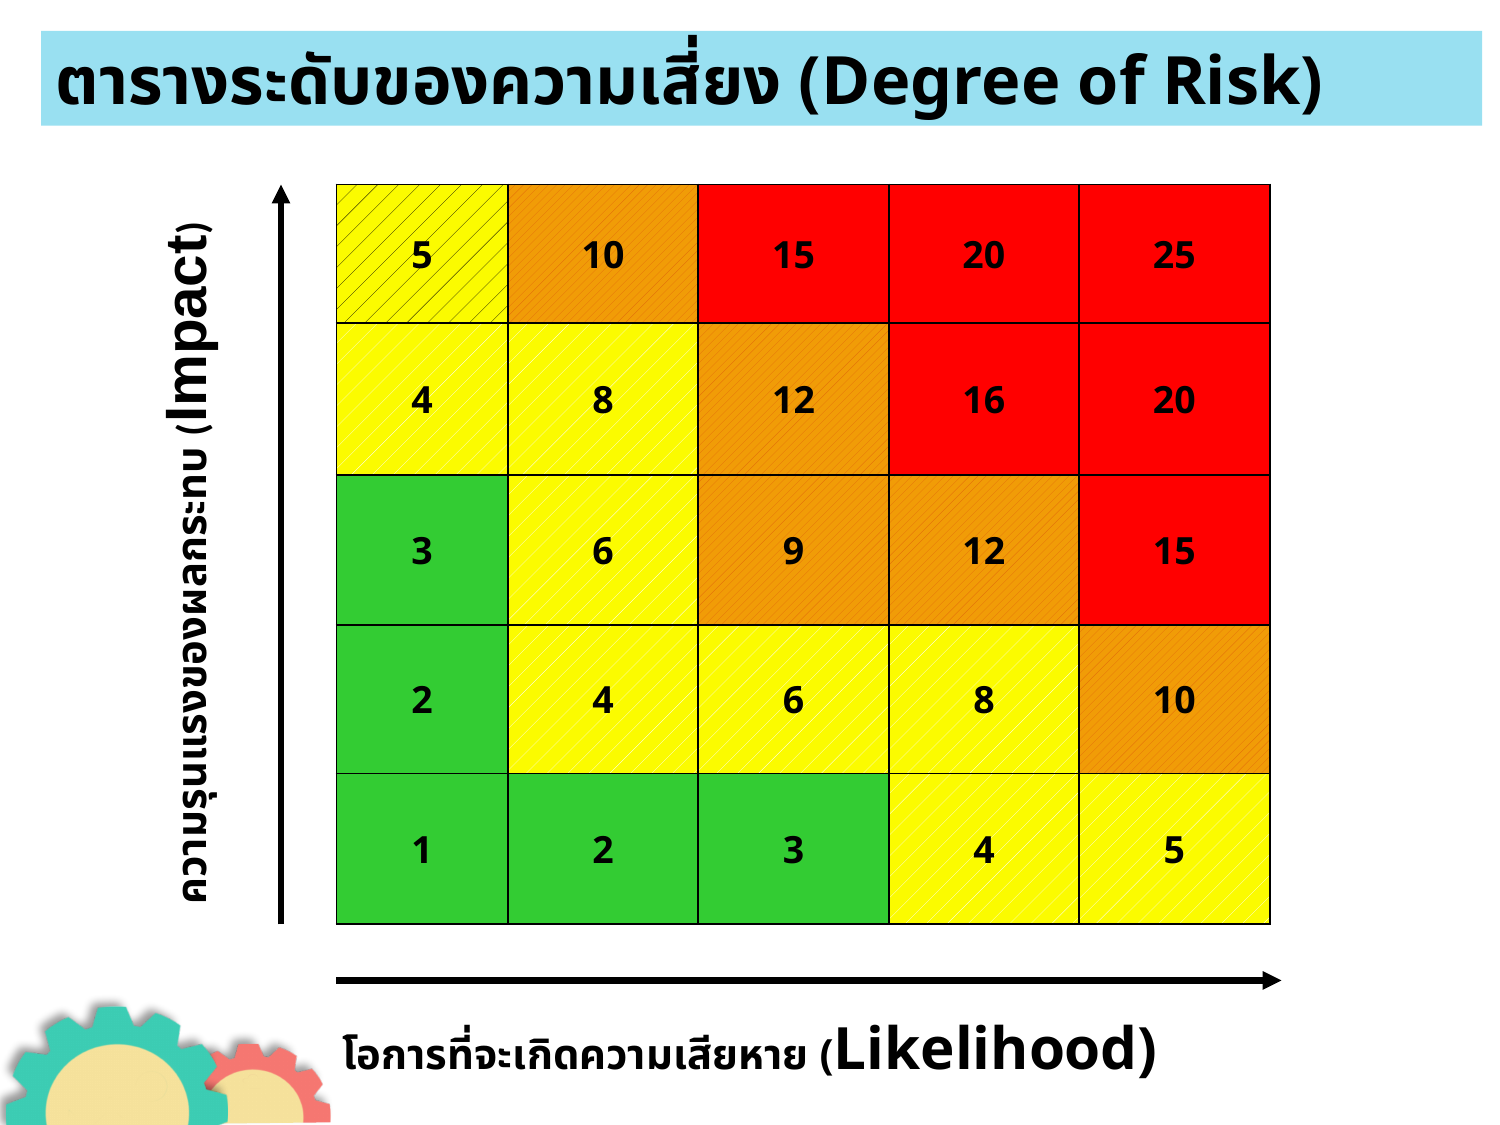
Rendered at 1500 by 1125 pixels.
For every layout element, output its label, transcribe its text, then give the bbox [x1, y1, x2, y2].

table_cell 3 [337, 476, 507, 624]
table_cell 9 [699, 476, 888, 624]
table_cell 15 [1080, 476, 1269, 624]
table_cell 10 [1080, 626, 1269, 773]
table_cell 6 [509, 476, 697, 624]
table_cell 16 [890, 324, 1078, 474]
text_box โอการที่จะเกิดความเสียหาย (Likelihood) [335, 1003, 1176, 1122]
table_cell 2 [337, 626, 507, 773]
table_header 20 [890, 185, 1078, 322]
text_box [4, 1006, 331, 1125]
table_cell 4 [337, 324, 507, 474]
table_cell 2 [509, 774, 697, 923]
table_cell 4 [509, 626, 697, 773]
table_cell 3 [699, 774, 888, 923]
table_cell 6 [699, 626, 888, 773]
table_header 15 [699, 185, 888, 322]
table_cell 4 [890, 774, 1078, 923]
table_header 25 [1080, 185, 1269, 322]
table_cell 5 [1080, 774, 1269, 923]
table_cell 12 [699, 324, 888, 474]
table_cell 20 [1080, 324, 1269, 474]
table_header 10 [509, 185, 697, 322]
table_cell 1 [337, 774, 507, 923]
table_cell 8 [890, 626, 1078, 773]
text_box ตารางระดับของความเสี่ยง (Degree of Risk) [41, 30, 1483, 126]
table_cell 8 [509, 324, 697, 474]
table_cell 12 [890, 476, 1078, 624]
table_header 5 [337, 185, 507, 322]
text_box ความรุนแรงของผลกระทบ (Impact) [140, 185, 271, 942]
